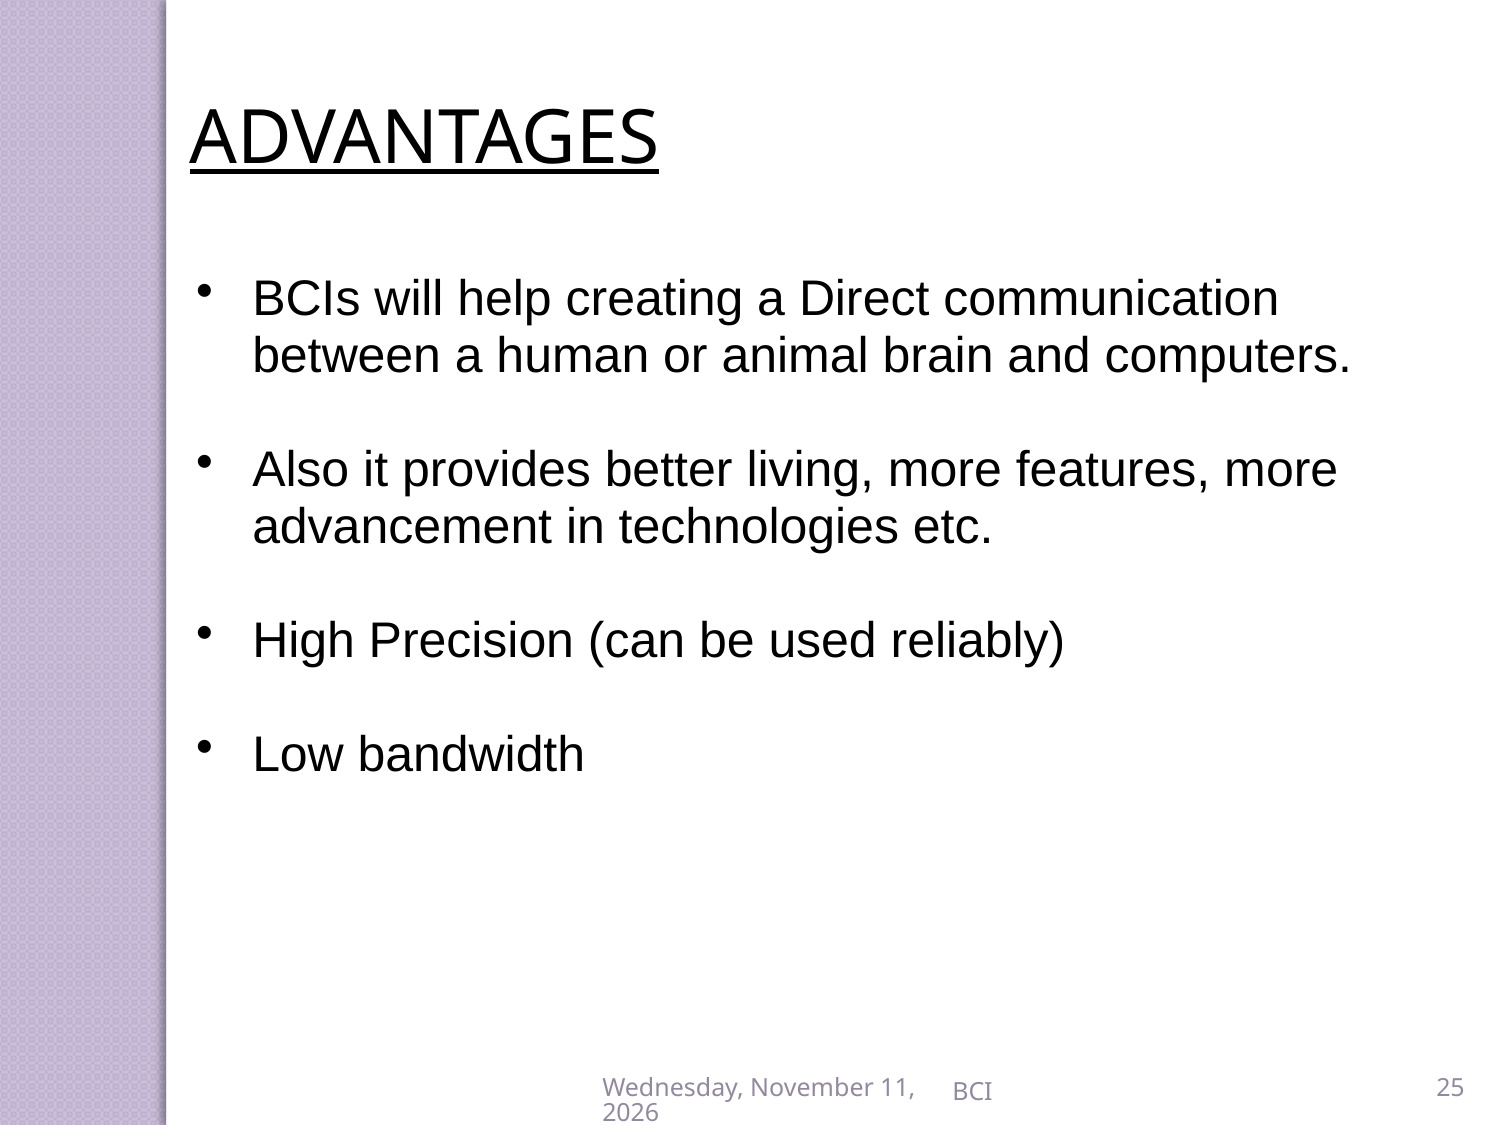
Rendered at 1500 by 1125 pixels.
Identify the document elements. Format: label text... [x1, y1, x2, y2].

text_box BCIs will help creating a Direct communication between a human or animal brain and computers. Also it provides better living, more features, more advancement in technologies etc. High Precision (can be used reliably) Low bandwidth [162, 262, 1450, 969]
slide_number 25 [1413, 1034, 1488, 1113]
text_box ADVANTAGES [175, 87, 694, 188]
footer BCI [937, 1034, 1413, 1113]
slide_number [587, 1034, 937, 1113]
